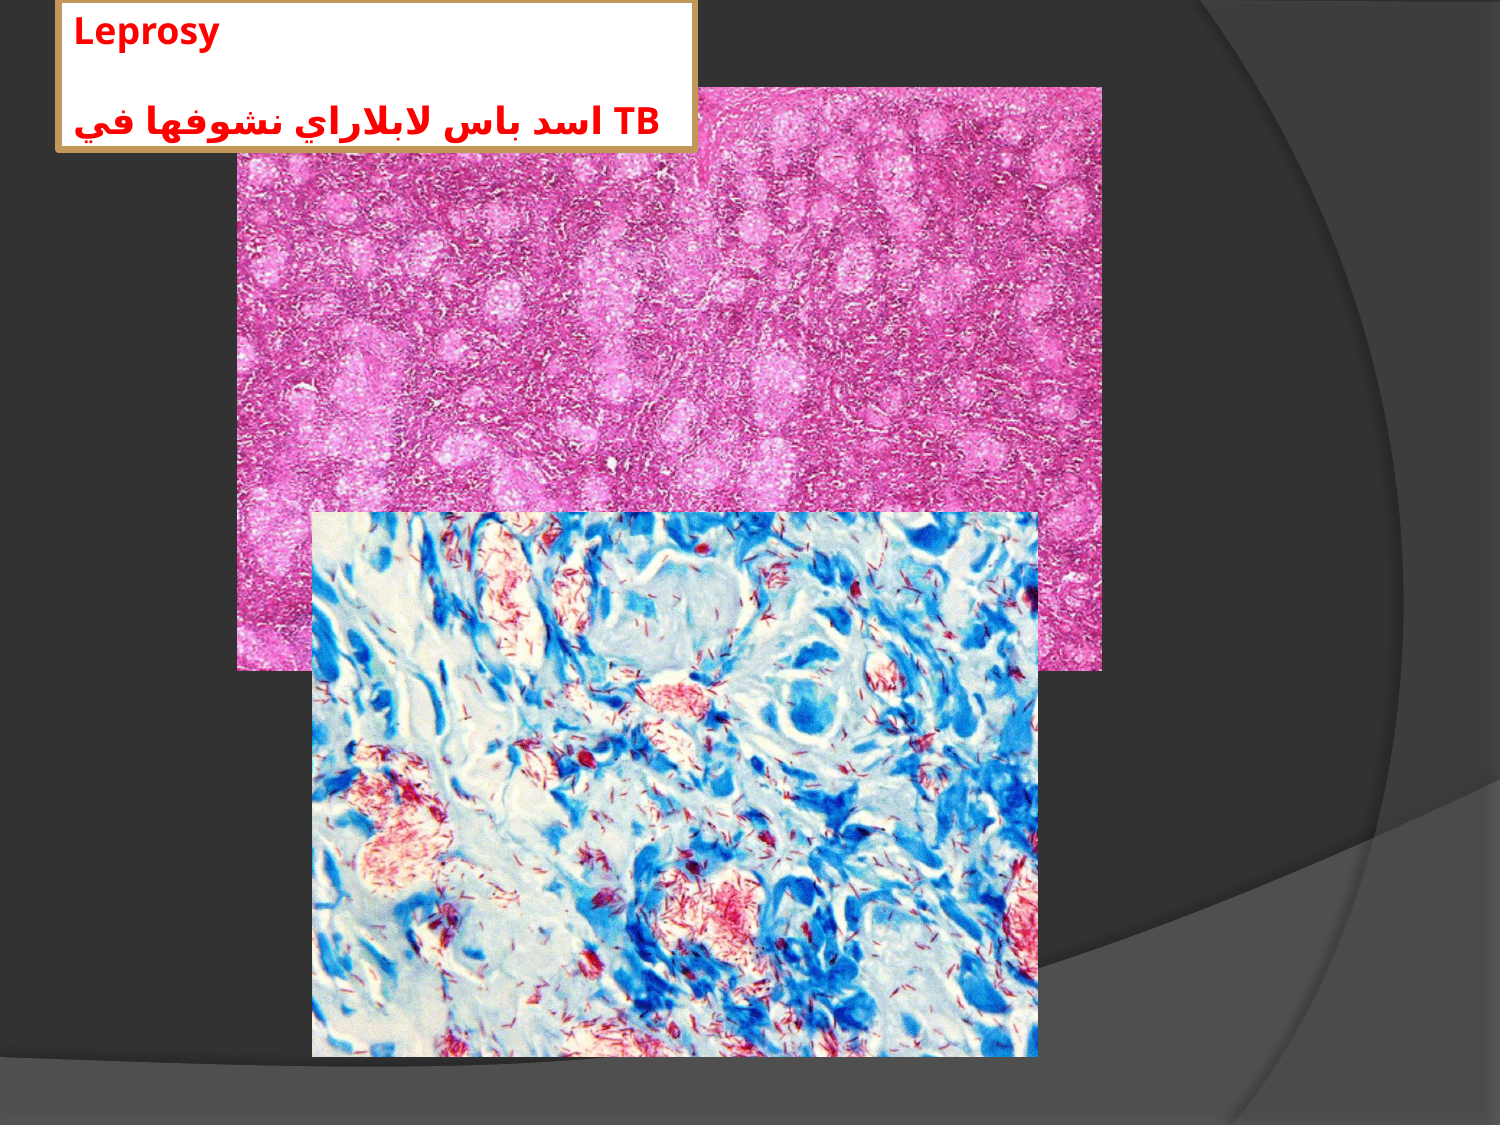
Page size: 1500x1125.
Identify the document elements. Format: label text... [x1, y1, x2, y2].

text_box Leprosy اسد باس لابلاراي نشوفها في TB [55, 0, 698, 153]
picture [237, 87, 1102, 1057]
